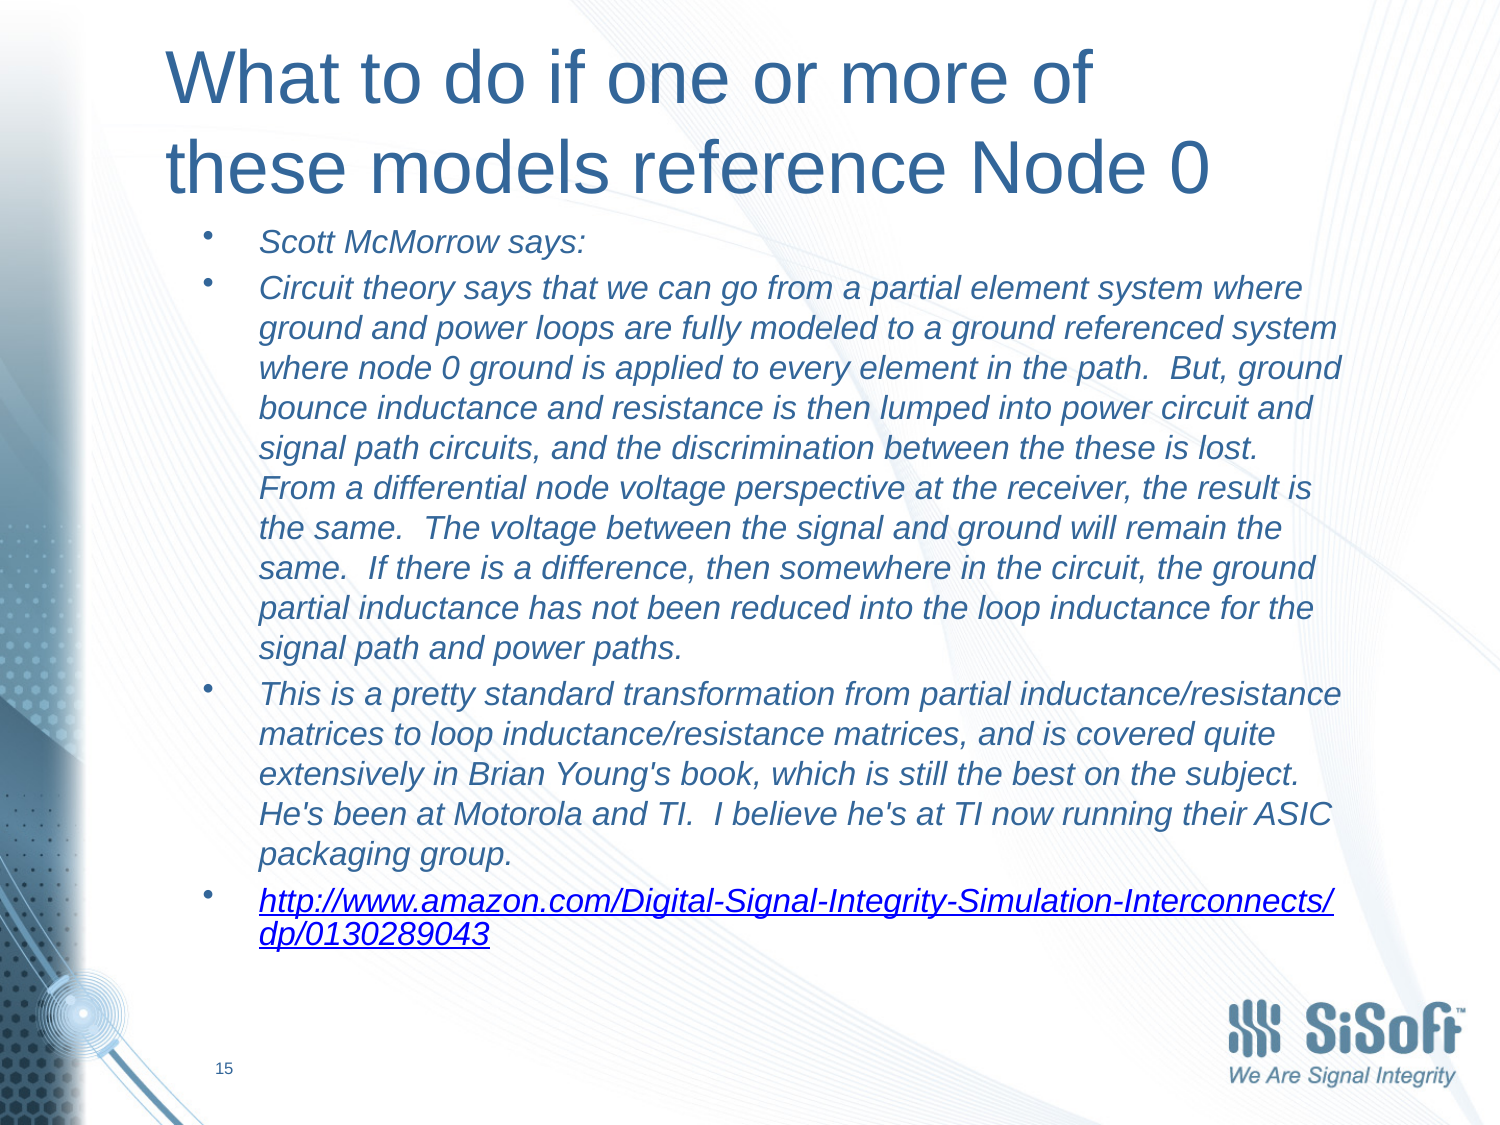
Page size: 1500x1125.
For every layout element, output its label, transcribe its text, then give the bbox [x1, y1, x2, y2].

title What to do if one or more of these models reference Node 0 [150, 24, 1300, 213]
footer 15 [200, 1050, 975, 1104]
picture [0, 0, 1500, 1125]
list Scott McMorrow says: Circuit theory says that we can go from a partial element system where ground and power loops are fully modeled to a ground referenced system where node 0 ground is applied to every element in the path. But, ground bounce inductance and resistance is then lumped into power circuit and signal path circuits, and the discrimination between the these is lost. From a differential node voltage perspective at the receiver, the result is the same. The voltage between the signal and ground will remain the same. If there is a difference, then somewhere in the circuit, the ground partial inductance has not been reduced into the loop inductance for the signal path and power paths. This is a pretty standard transformation from partial inductance/resistance matrices to loop inductance/resistance matrices, and is covered quite extensively in Brian Young's book, which is still the best on the subject. He's been at Motorola and TI. I believe he's at TI now running their ASIC packaging group. http://www.amazon.com/Digital-Signal-Integrity-Simulation-Interconnects/dp/0130289043 [187, 212, 1363, 963]
